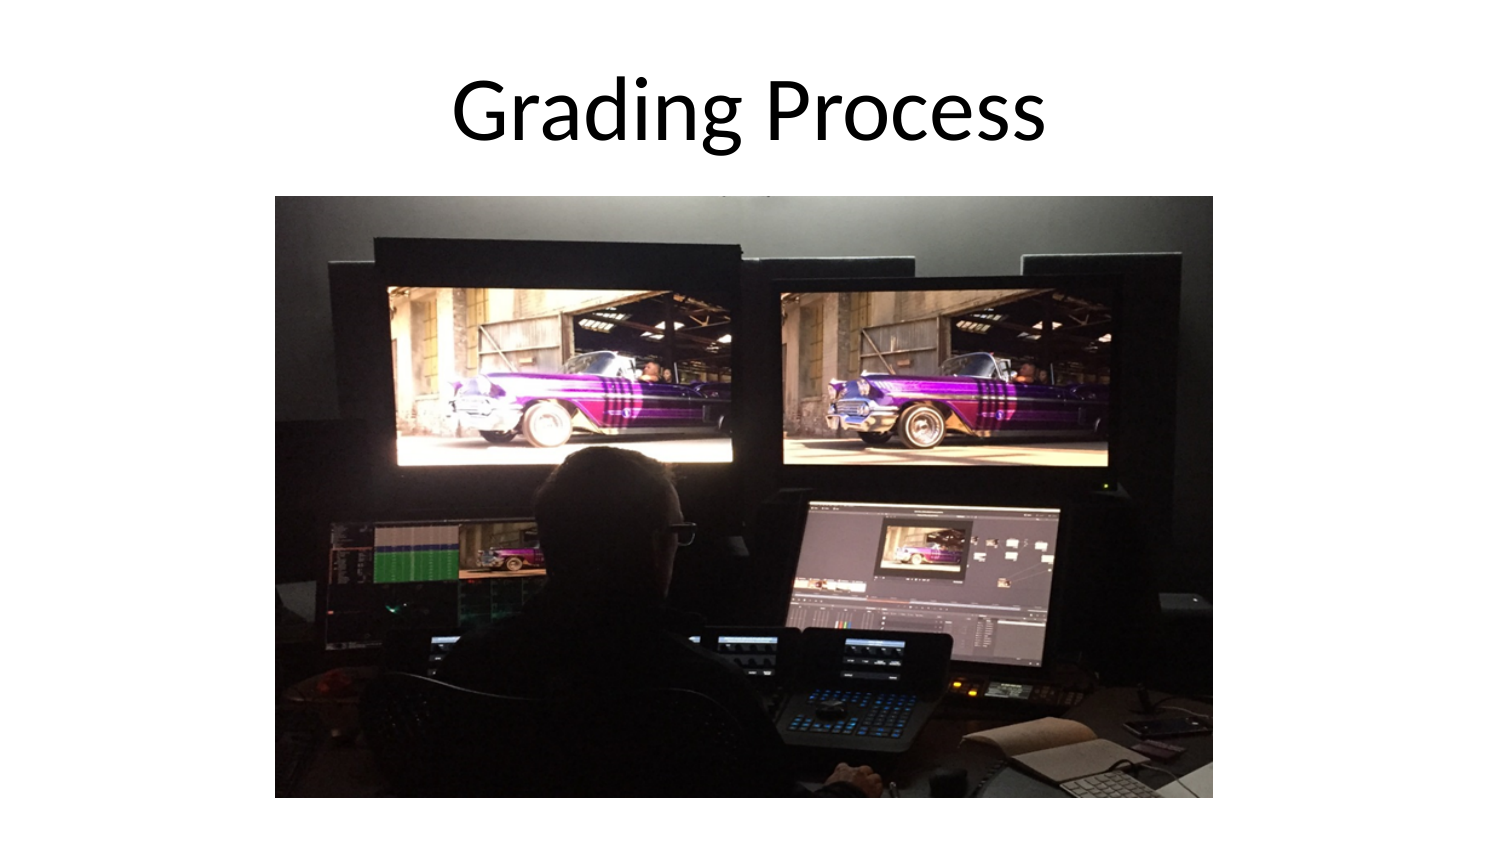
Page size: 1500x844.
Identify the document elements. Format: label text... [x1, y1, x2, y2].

title Grading Process [75, 33, 1425, 175]
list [274, 196, 1213, 799]
